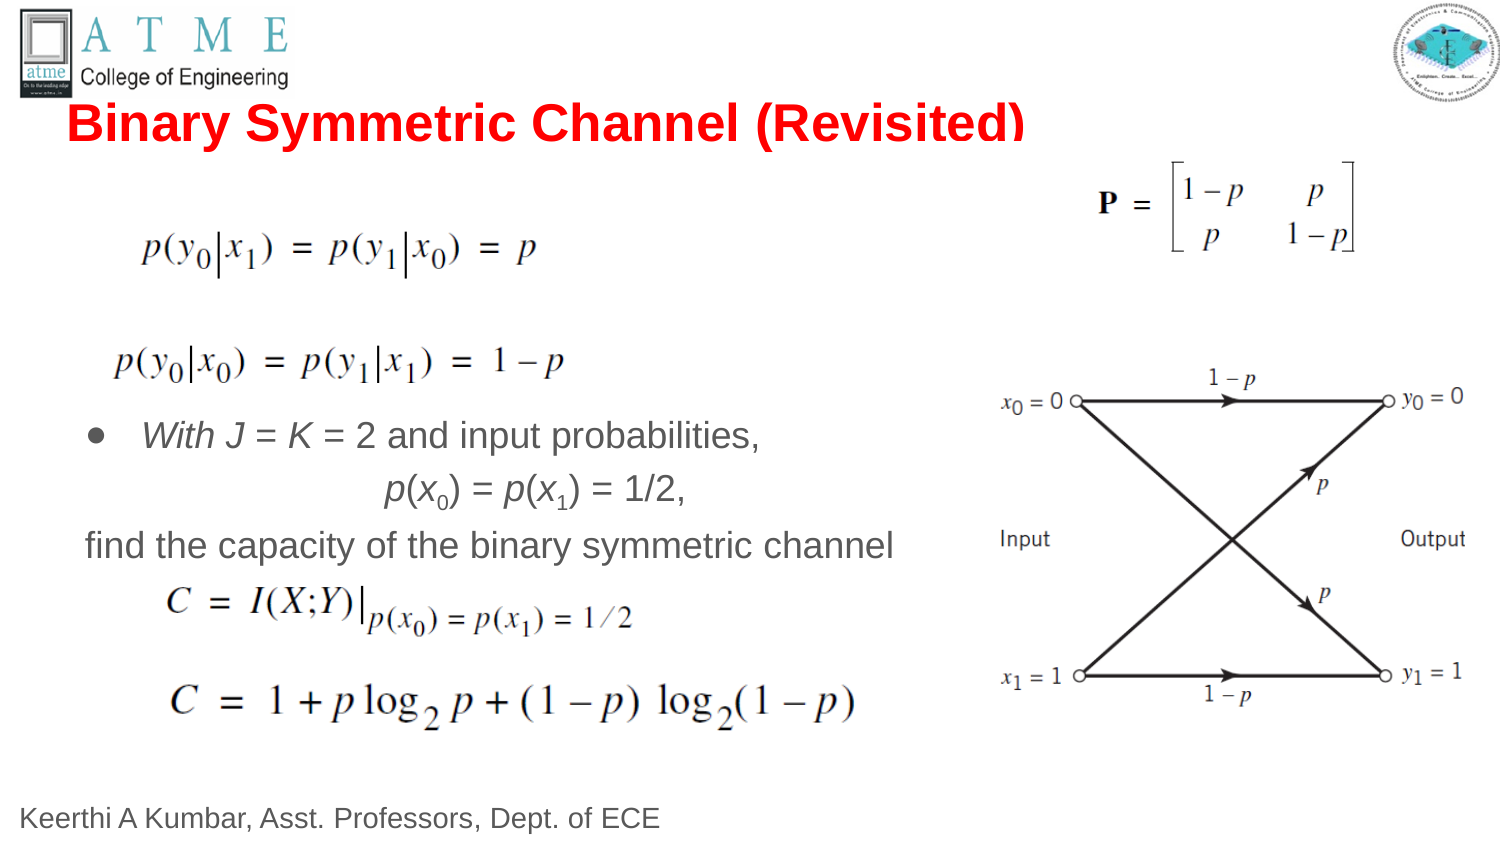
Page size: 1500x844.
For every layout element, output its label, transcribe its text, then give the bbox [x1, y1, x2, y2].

picture [1389, 1, 1500, 104]
picture [145, 559, 648, 658]
picture [145, 667, 884, 743]
picture [906, 141, 1500, 719]
picture [71, 204, 611, 383]
picture [17, 6, 295, 99]
list With J = K = 2 and input probabilities, p(x0) = p(x1) = 1/2, find the capacity of the binary symmetric channel [51, 189, 1449, 750]
title Binary Symmetric Channel (Revisited) [51, 72, 1449, 167]
